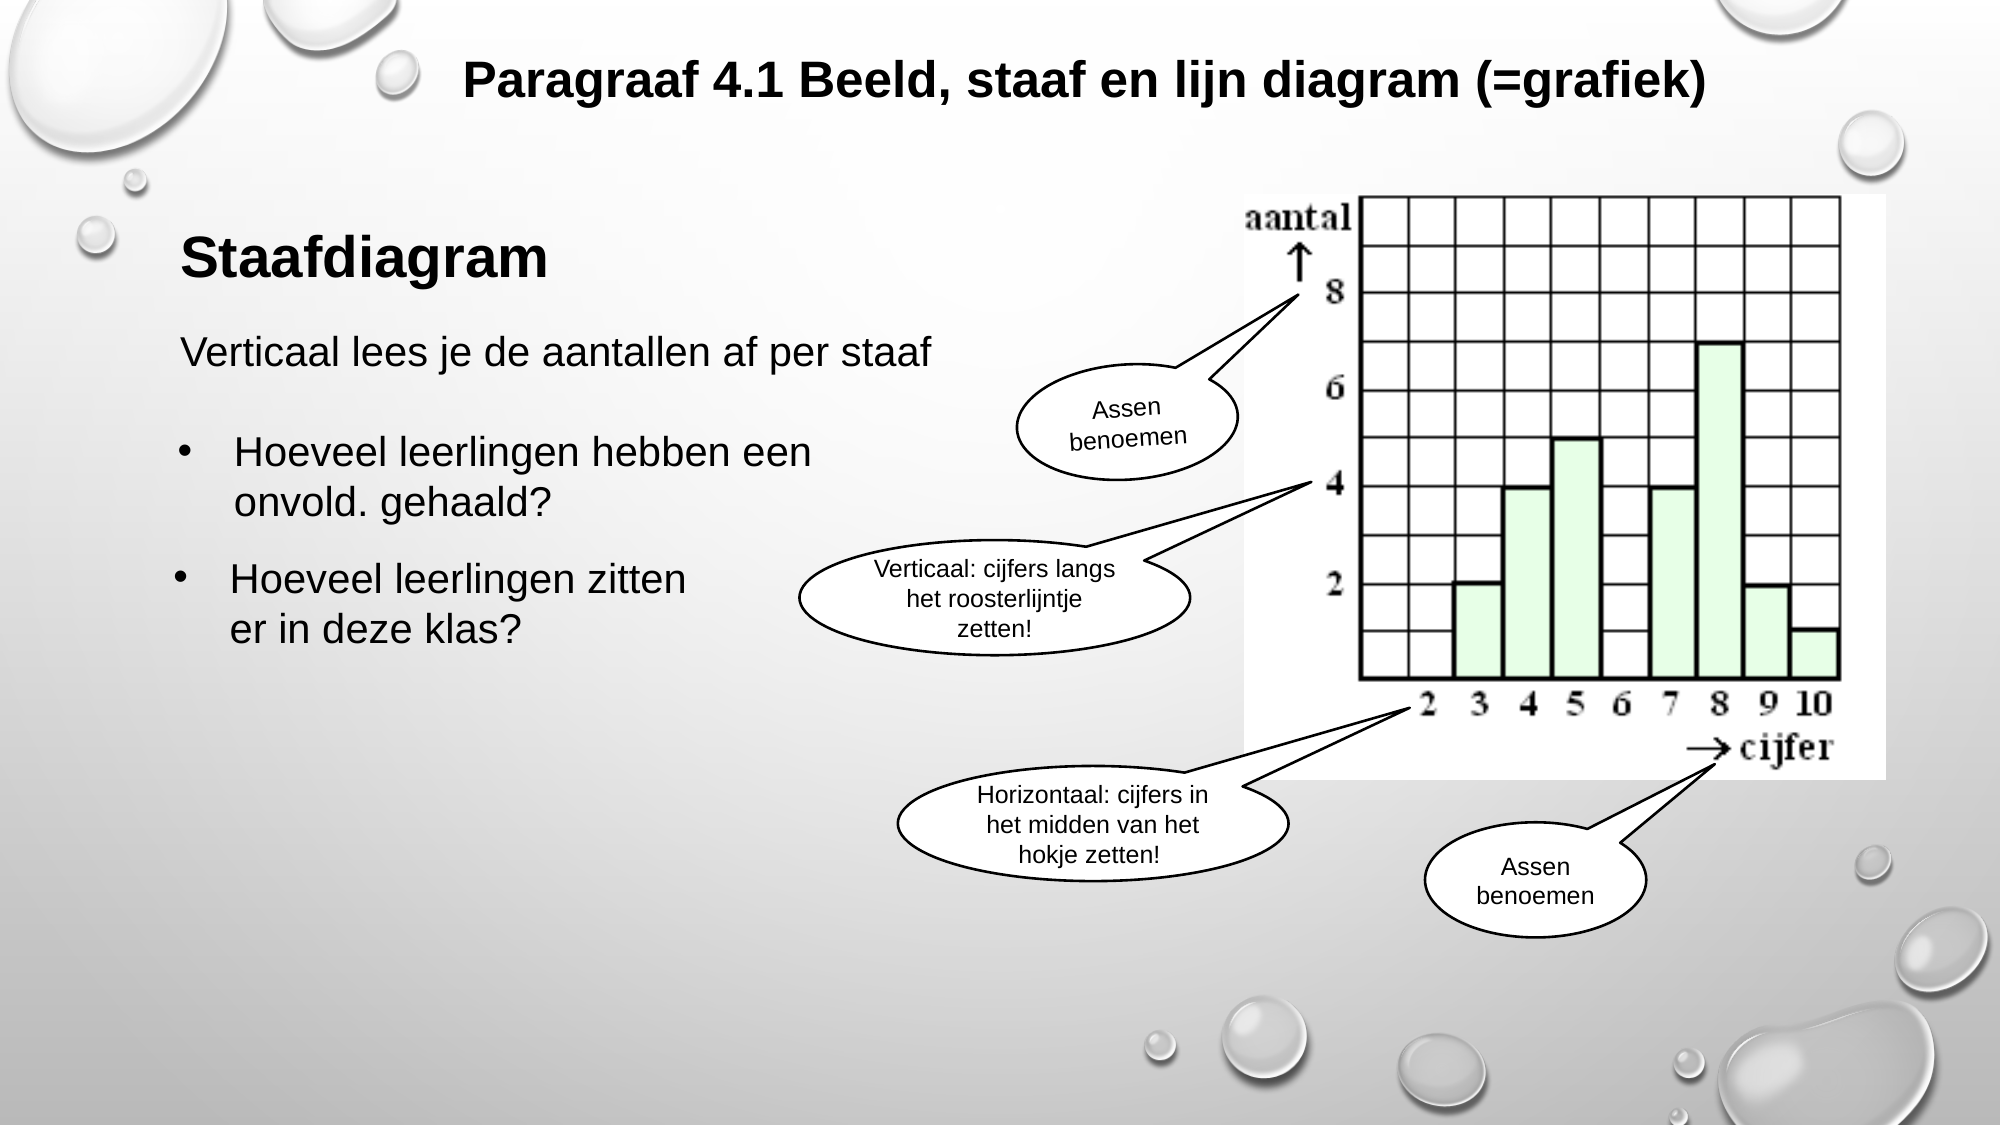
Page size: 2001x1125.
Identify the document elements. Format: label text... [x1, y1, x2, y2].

text_box Staafdiagram [165, 222, 640, 309]
text_box Hoeveel leerlingen zitten er in deze klas? [158, 544, 750, 659]
text_box Horizontaal: cijfers in het midden van het hokje zetten! [896, 770, 1010, 877]
text_box Paragraaf 4.1 Beeld, staaf en lijn diagram (=grafiek) [447, 49, 1825, 156]
text_box Hoeveel leerlingen hebben een onvold. gehaald? [162, 417, 867, 533]
picture [0, 0, 2000, 1125]
text_box Verticaal lees je de aantallen af per staaf [165, 317, 1103, 383]
text_box Verticaal: cijfers langs het roosterlijntje zetten! [798, 538, 1010, 657]
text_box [1016, 364, 1647, 938]
